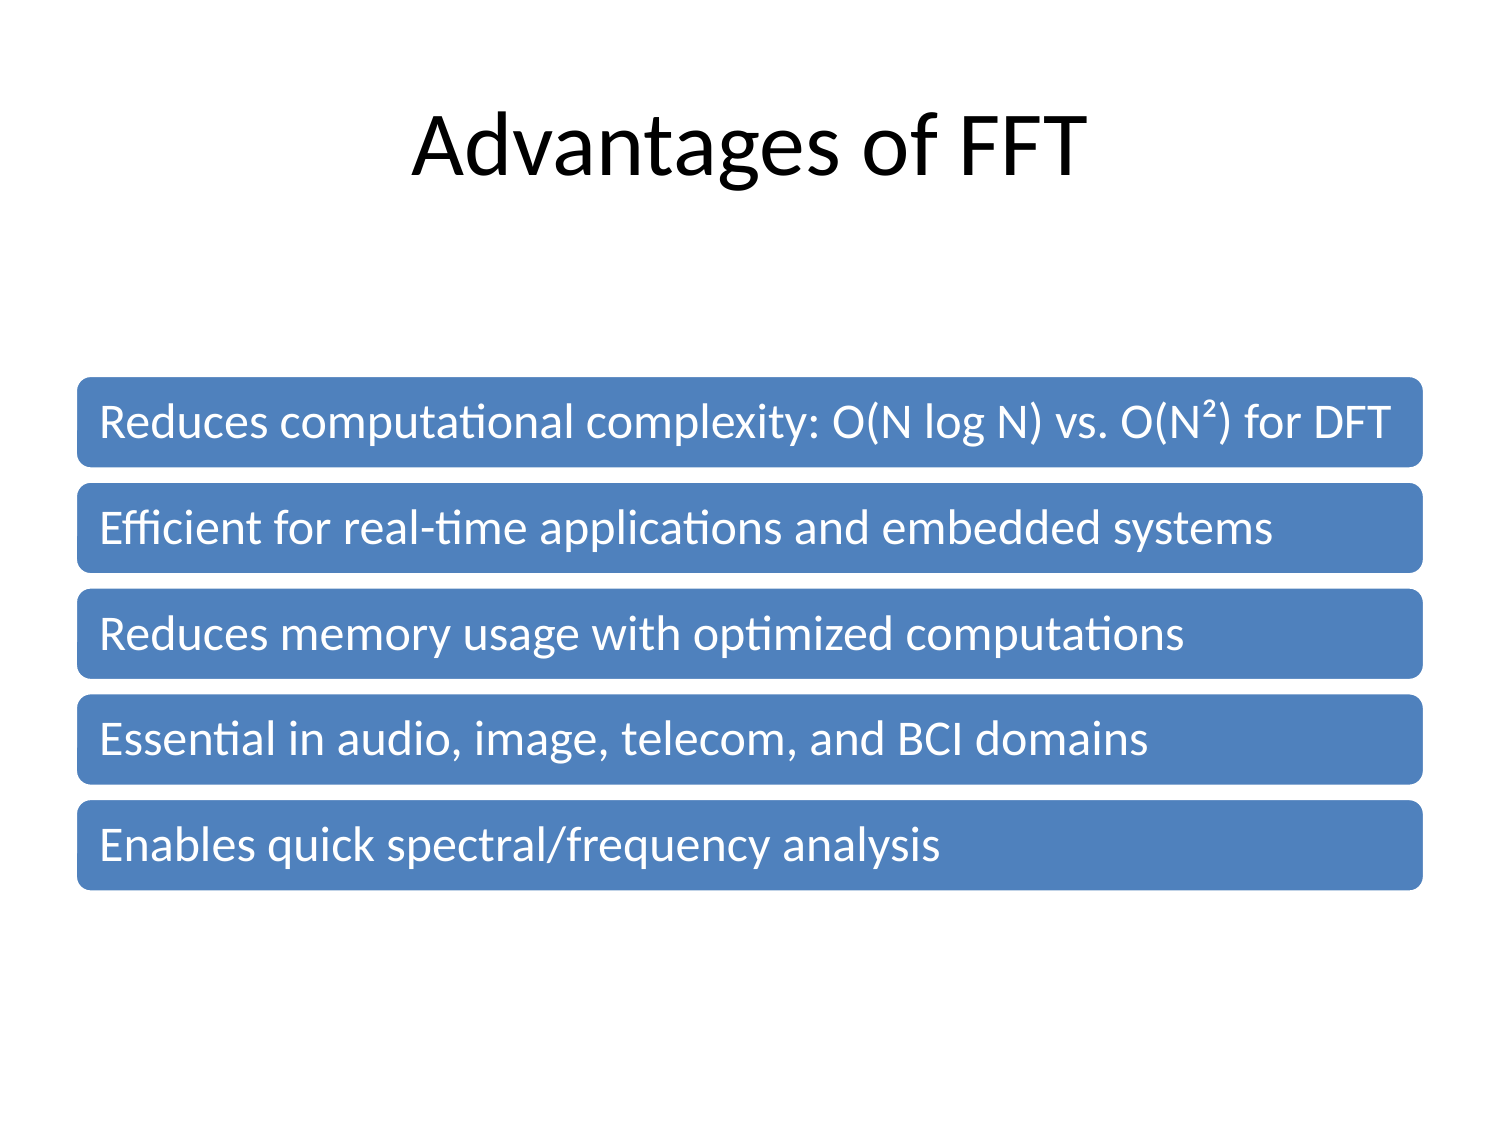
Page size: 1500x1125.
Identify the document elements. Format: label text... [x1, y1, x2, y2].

title Advantages of FFT [75, 45, 1425, 233]
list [74, 262, 1426, 1006]
